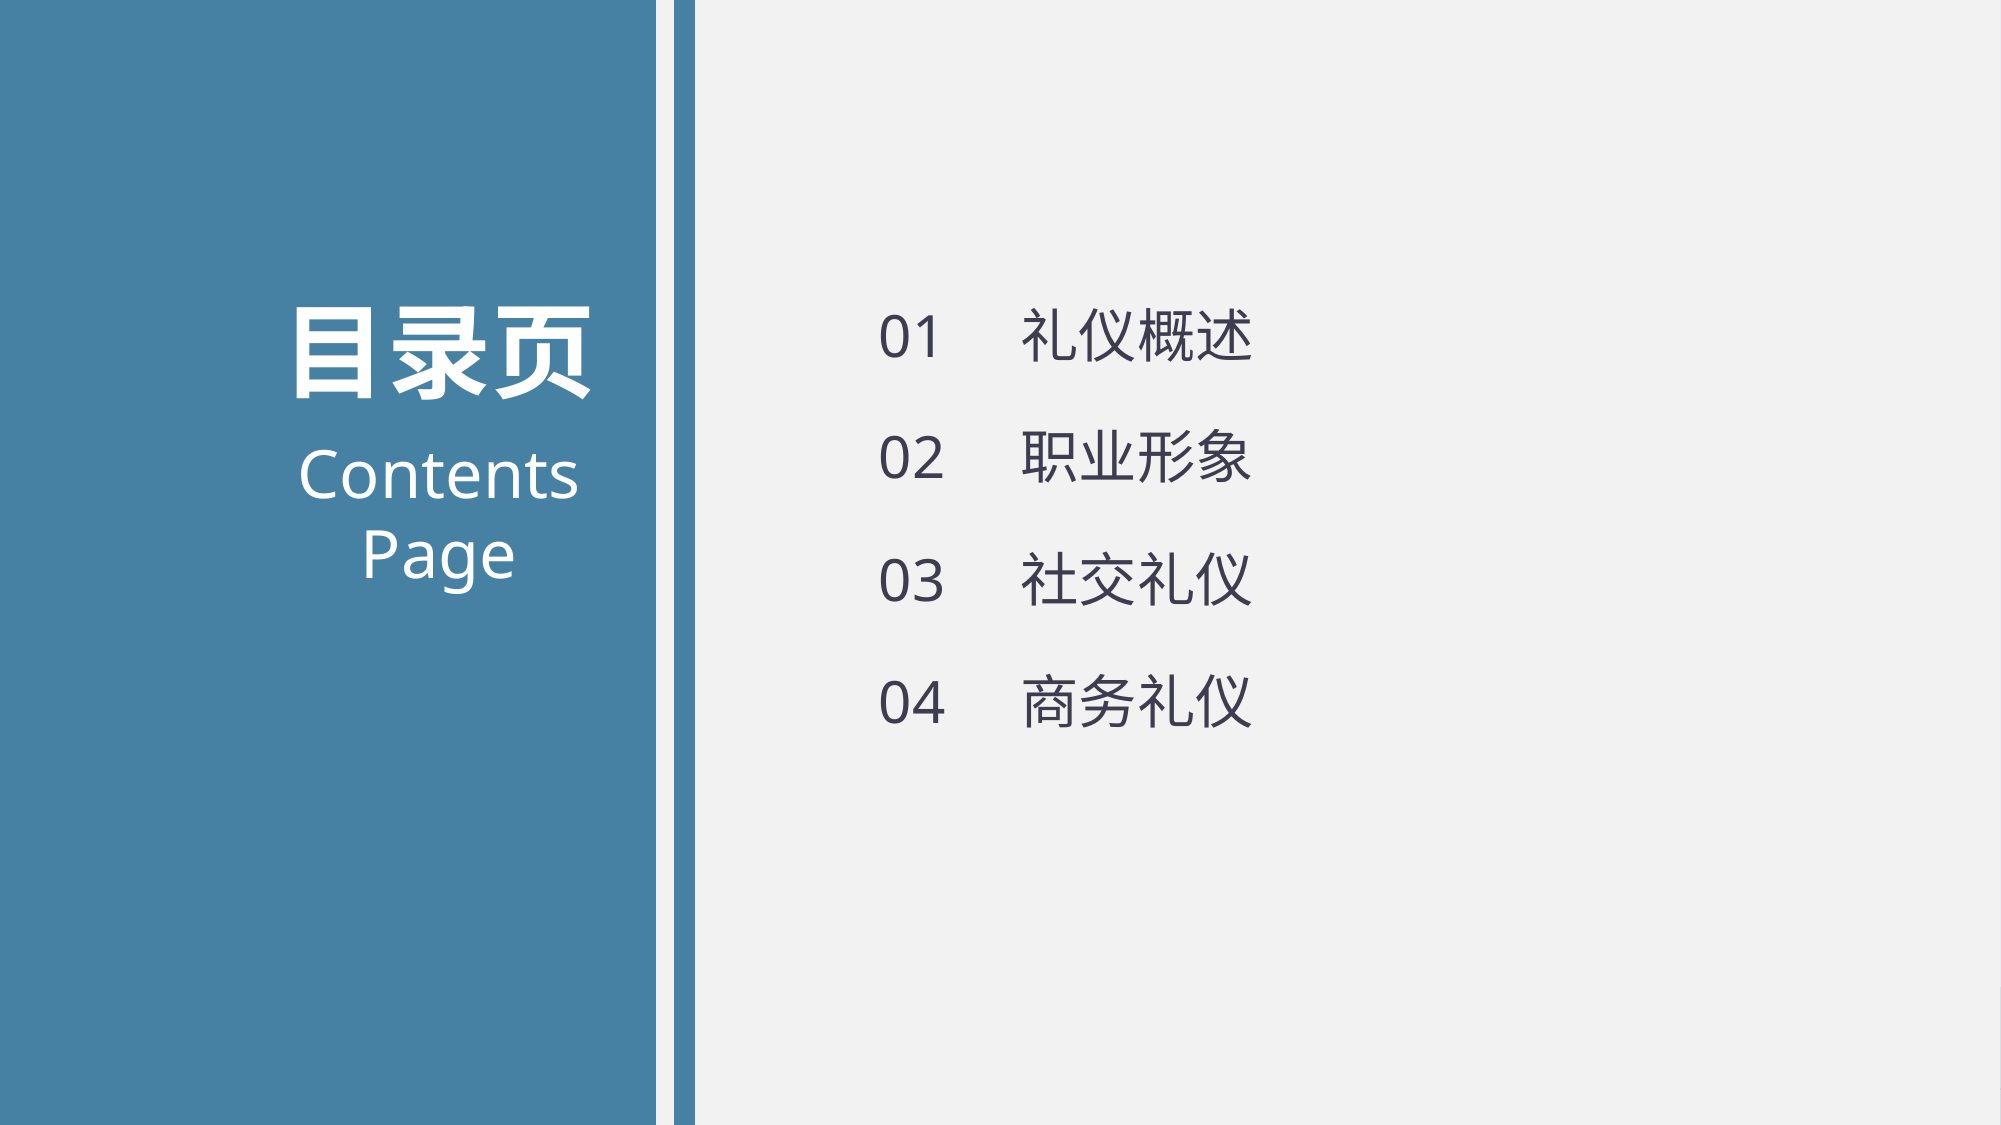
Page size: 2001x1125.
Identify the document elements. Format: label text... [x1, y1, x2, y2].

text_box 02 职业形象 [879, 420, 1508, 491]
text_box Contents Page [244, 424, 634, 599]
text_box 03 社交礼仪 [879, 542, 1508, 613]
text_box 01 礼仪概述 [879, 298, 1508, 369]
text_box [656, 0, 674, 1125]
text_box 目录页 [244, 278, 634, 419]
text_box [695, 0, 2000, 1125]
text_box 04 商务礼仪 [879, 664, 1508, 735]
